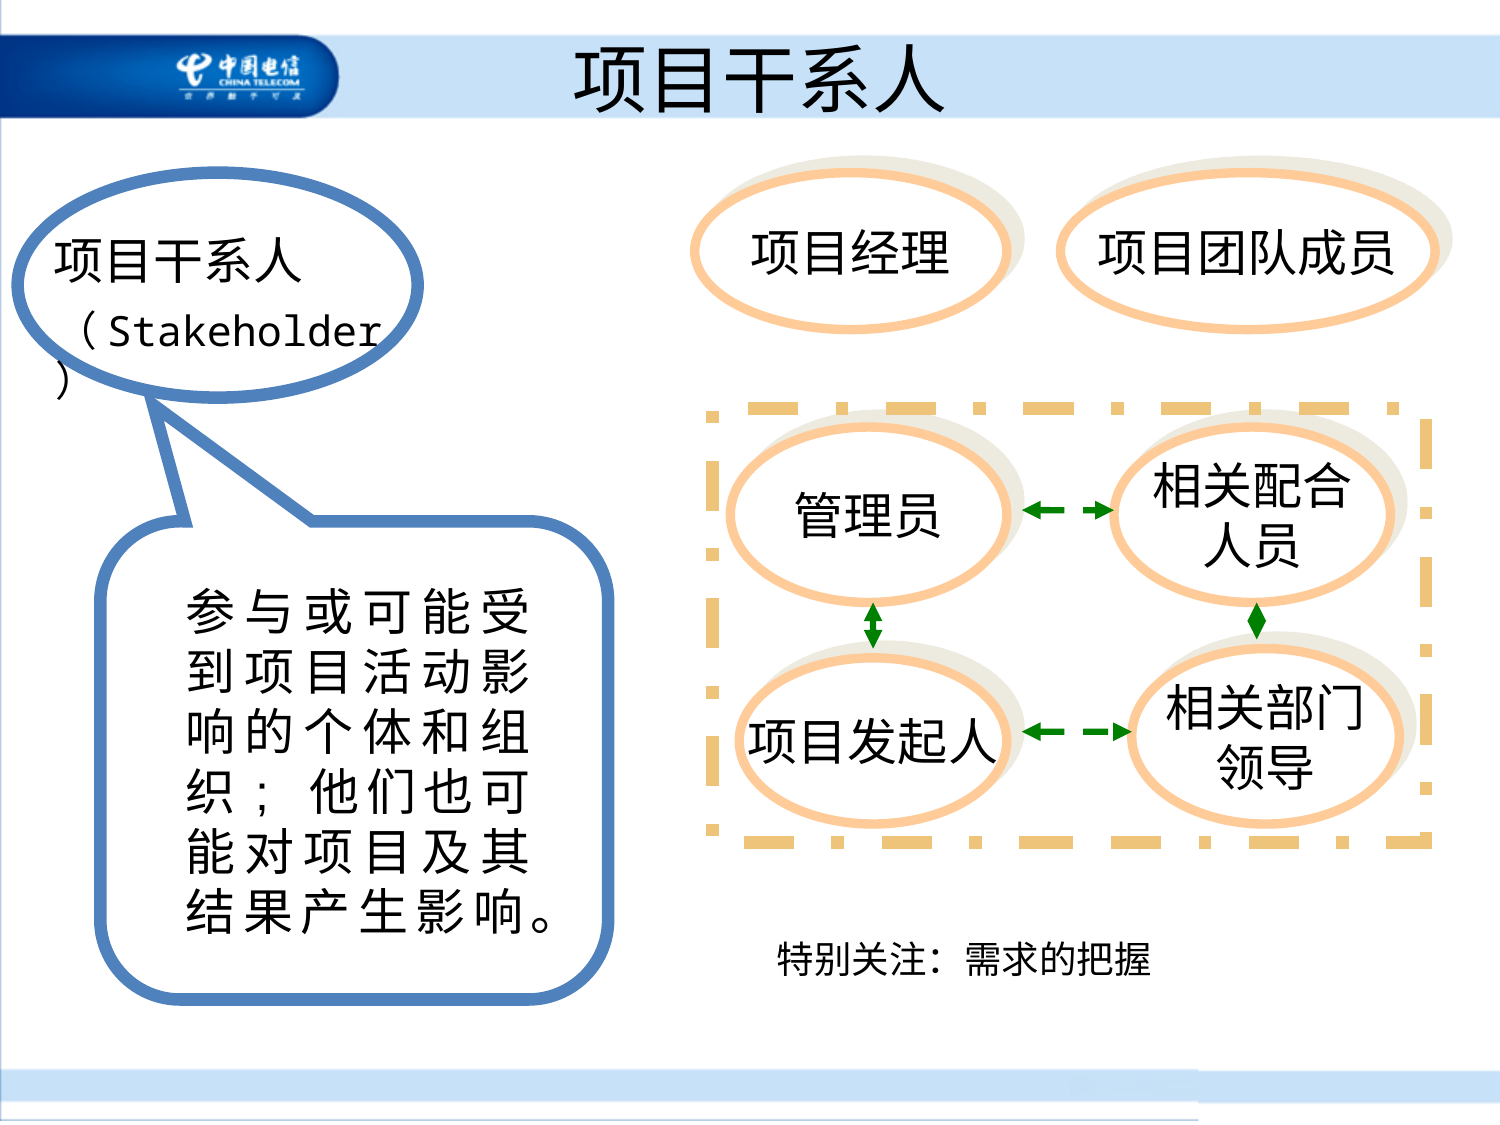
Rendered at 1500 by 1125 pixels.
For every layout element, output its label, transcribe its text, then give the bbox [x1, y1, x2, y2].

text_box （Stakeholder） [40, 297, 428, 413]
picture [0, 0, 1500, 1121]
title 项目干系人 [84, 0, 1436, 172]
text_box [694, 172, 1436, 843]
text_box [17, 238, 40, 337]
picture [165, 423, 299, 521]
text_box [100, 521, 609, 1000]
text_box 项目干系人 [36, 222, 399, 298]
text_box [399, 237, 418, 297]
text_box 特别关注：需求的把握 [761, 928, 1436, 989]
text_box [52, 172, 384, 222]
